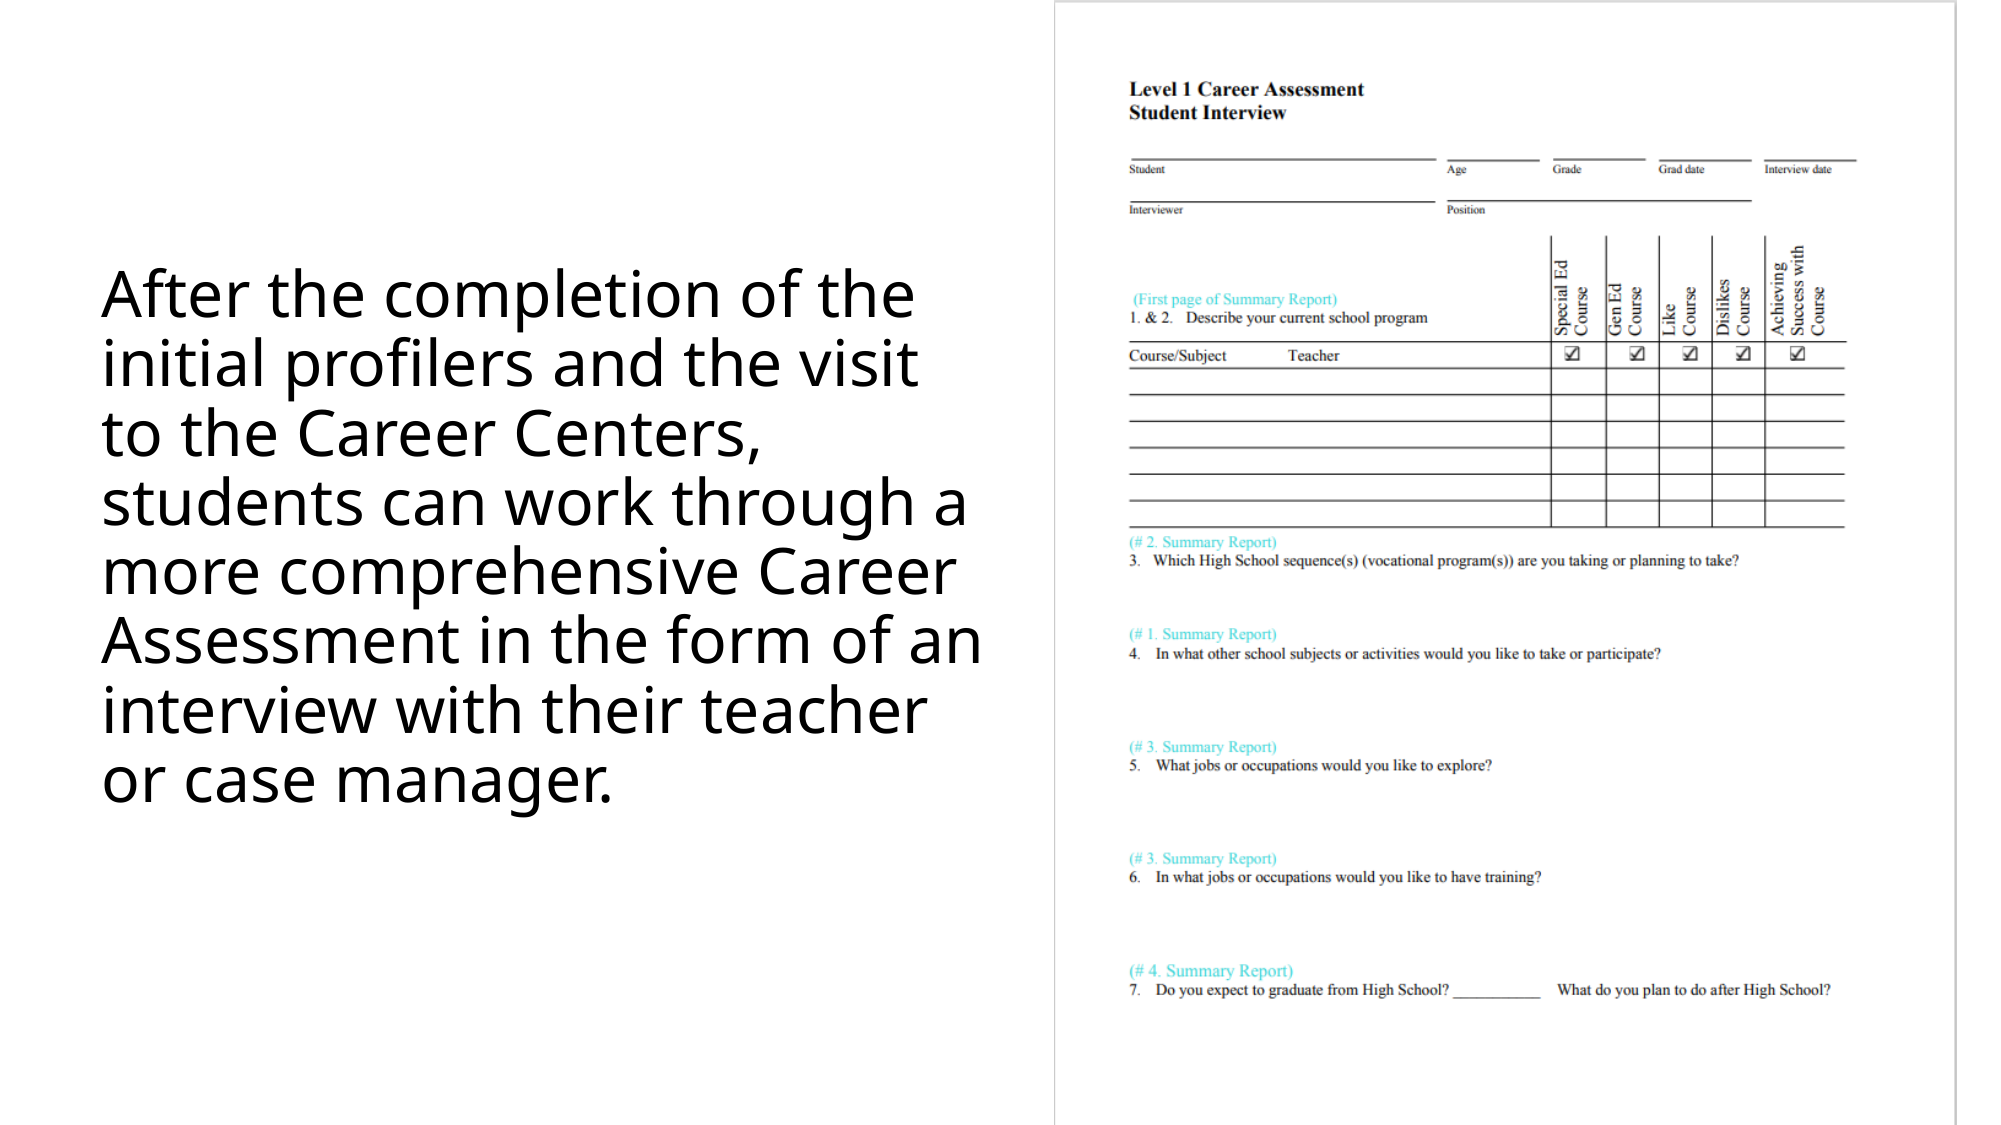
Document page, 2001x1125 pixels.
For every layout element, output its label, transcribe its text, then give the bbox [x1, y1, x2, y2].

picture [1053, 0, 1957, 1125]
title After the completion of the initial profilers and the visit to the Career Centers, students can work through a more comprehensive Career Assessment in the form of an interview with their teacher or case manager. [86, 248, 1001, 830]
